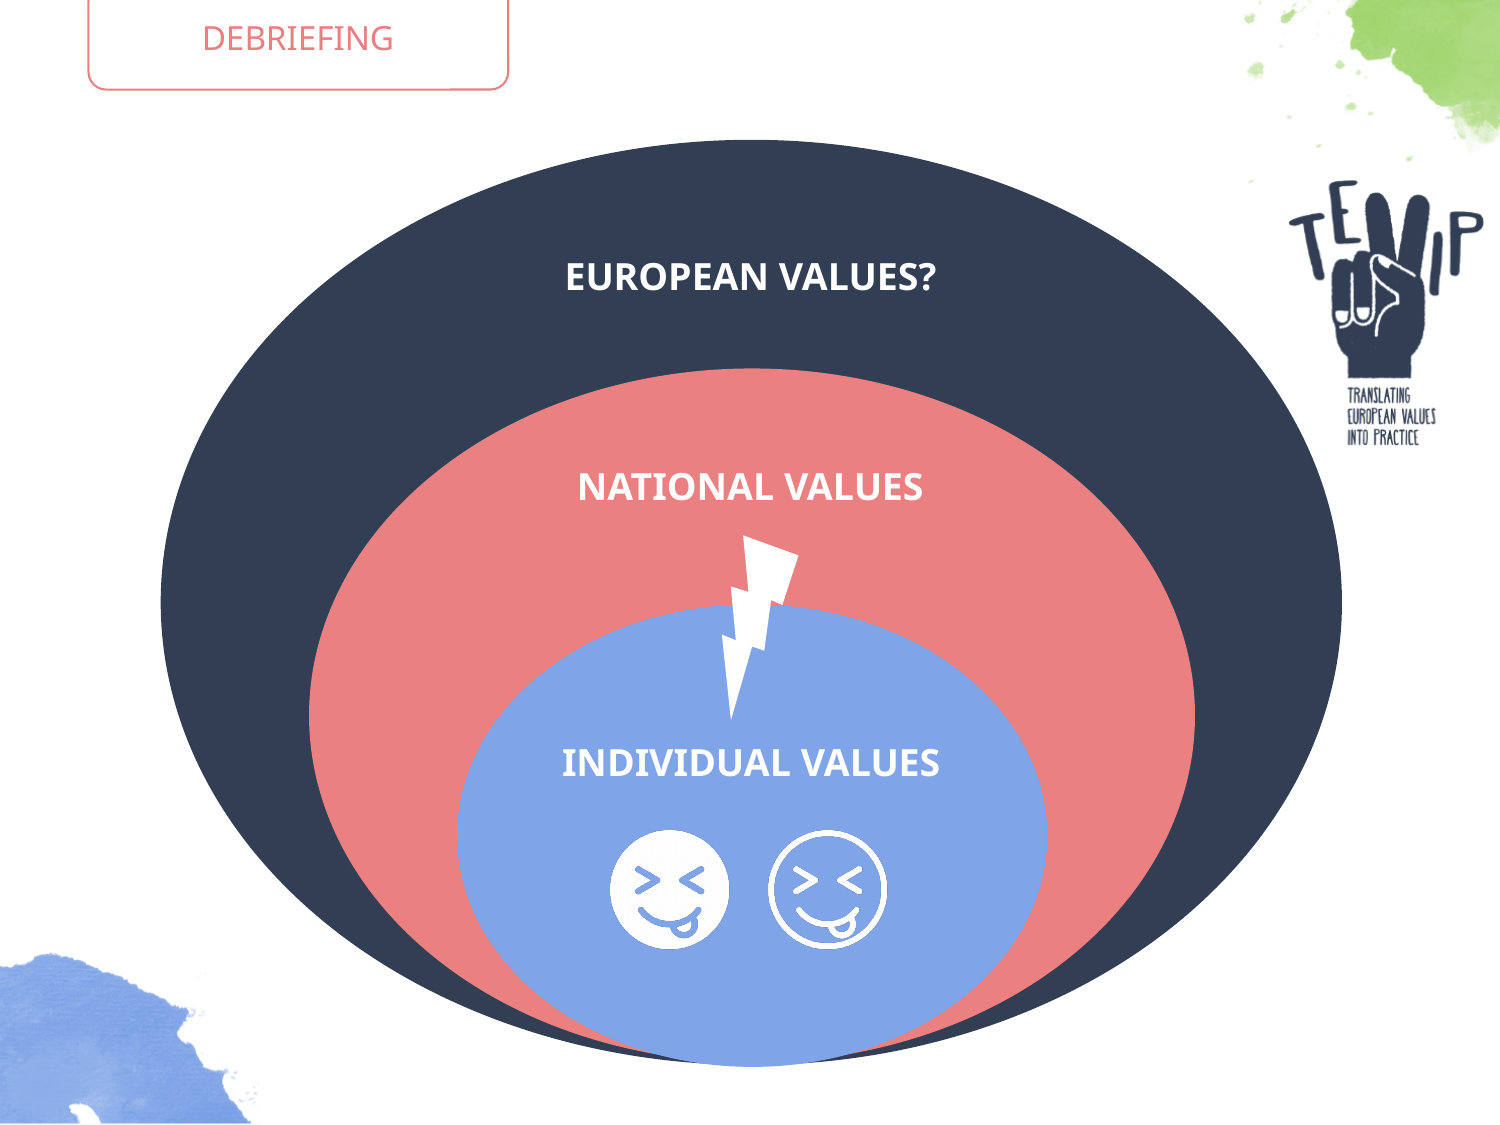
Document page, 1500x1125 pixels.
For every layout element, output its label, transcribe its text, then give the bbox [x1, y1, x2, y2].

text_box DEBRIEFING [88, 0, 509, 90]
picture [752, 814, 903, 965]
picture [594, 814, 745, 965]
text_box [160, 139, 1342, 1063]
picture [1213, 0, 1500, 463]
text_box [457, 604, 1048, 1067]
text_box [721, 535, 799, 721]
text_box INDIVIDUAL VALUES [511, 731, 992, 792]
text_box EUROPEAN VALUES? [517, 245, 984, 306]
picture [0, 946, 261, 1125]
text_box [309, 368, 1195, 1053]
text_box NATIONAL VALUES [532, 455, 968, 516]
